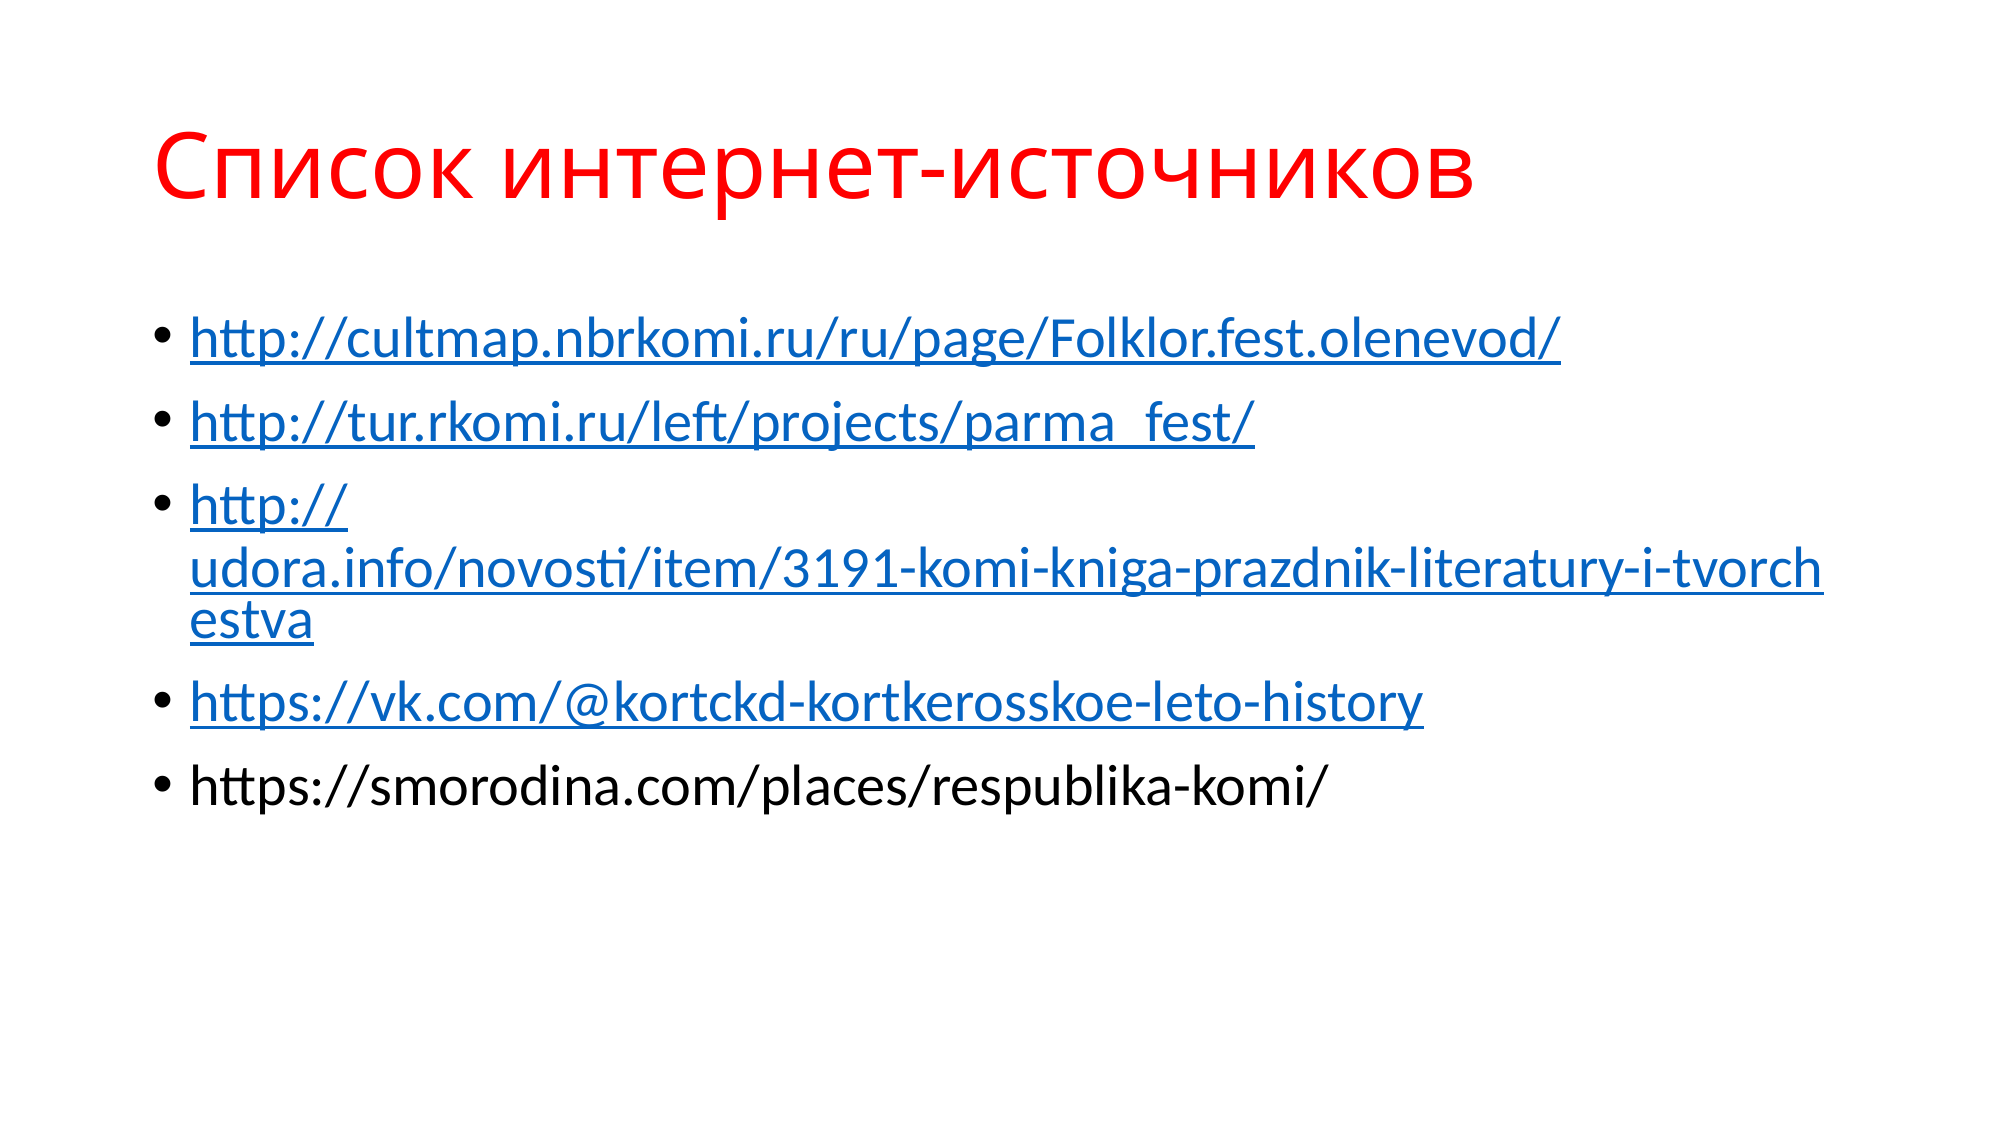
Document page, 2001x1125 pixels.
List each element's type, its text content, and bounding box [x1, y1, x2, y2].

title Список интернет-источников [137, 59, 1863, 278]
list http://cultmap.nbrkomi.ru/ru/page/Folklor.fest.olenevod/ http://tur.rkomi.ru/left/projects/parma_fest/ http://udora.info/novosti/item/3191-komi-kniga-prazdnik-literatury-i-tvorchestva https://vk.com/@kortckd-kortkerosskoe-leto-history https://smorodina.com/places/respublika-komi/ [137, 299, 1863, 1014]
